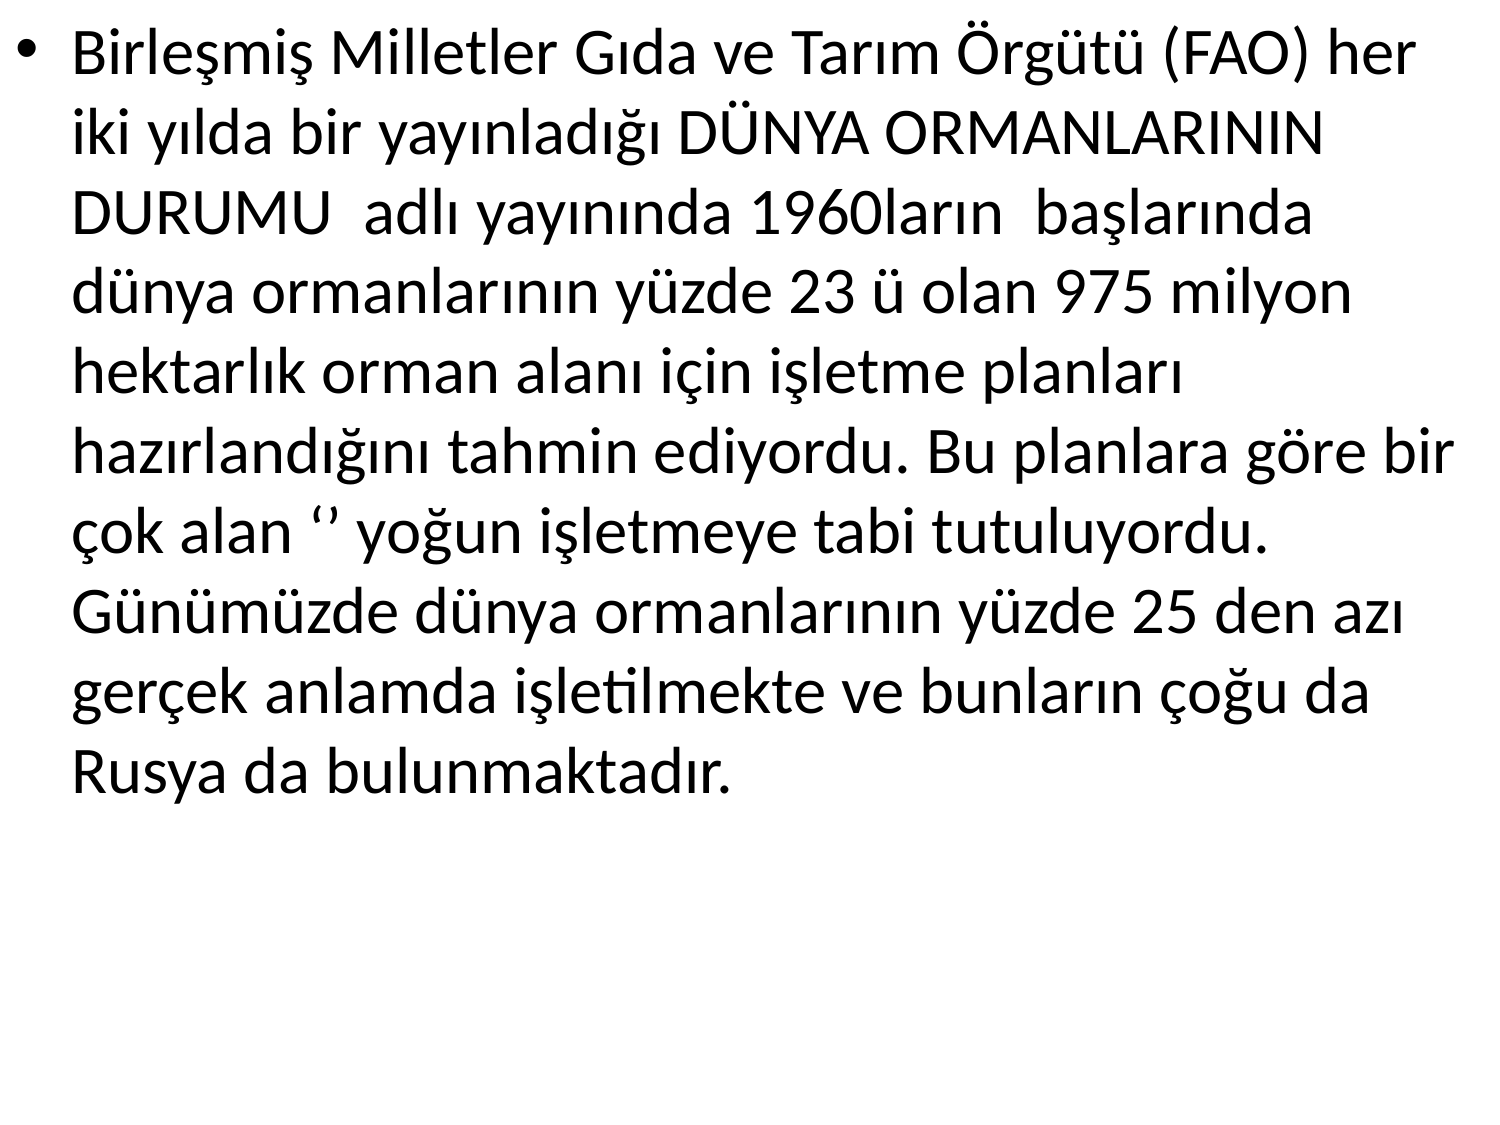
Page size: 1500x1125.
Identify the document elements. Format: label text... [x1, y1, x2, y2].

list Birleşmiş Milletler Gıda ve Tarım Örgütü (FAO) her iki yılda bir yayınladığı DÜNYA ORMANLARININ DURUMU adlı yayınında 1960ların başlarında dünya ormanlarının yüzde 23 ü olan 975 milyon hektarlık orman alanı için işletme planları hazırlandığını tahmin ediyordu. Bu planlara göre bir çok alan ‘’ yoğun işletmeye tabi tutuluyordu. Günümüzde dünya ormanlarının yüzde 25 den azı gerçek anlamda işletilmekte ve bunların çoğu da Rusya da bulunmaktadır. [0, 0, 1500, 1125]
